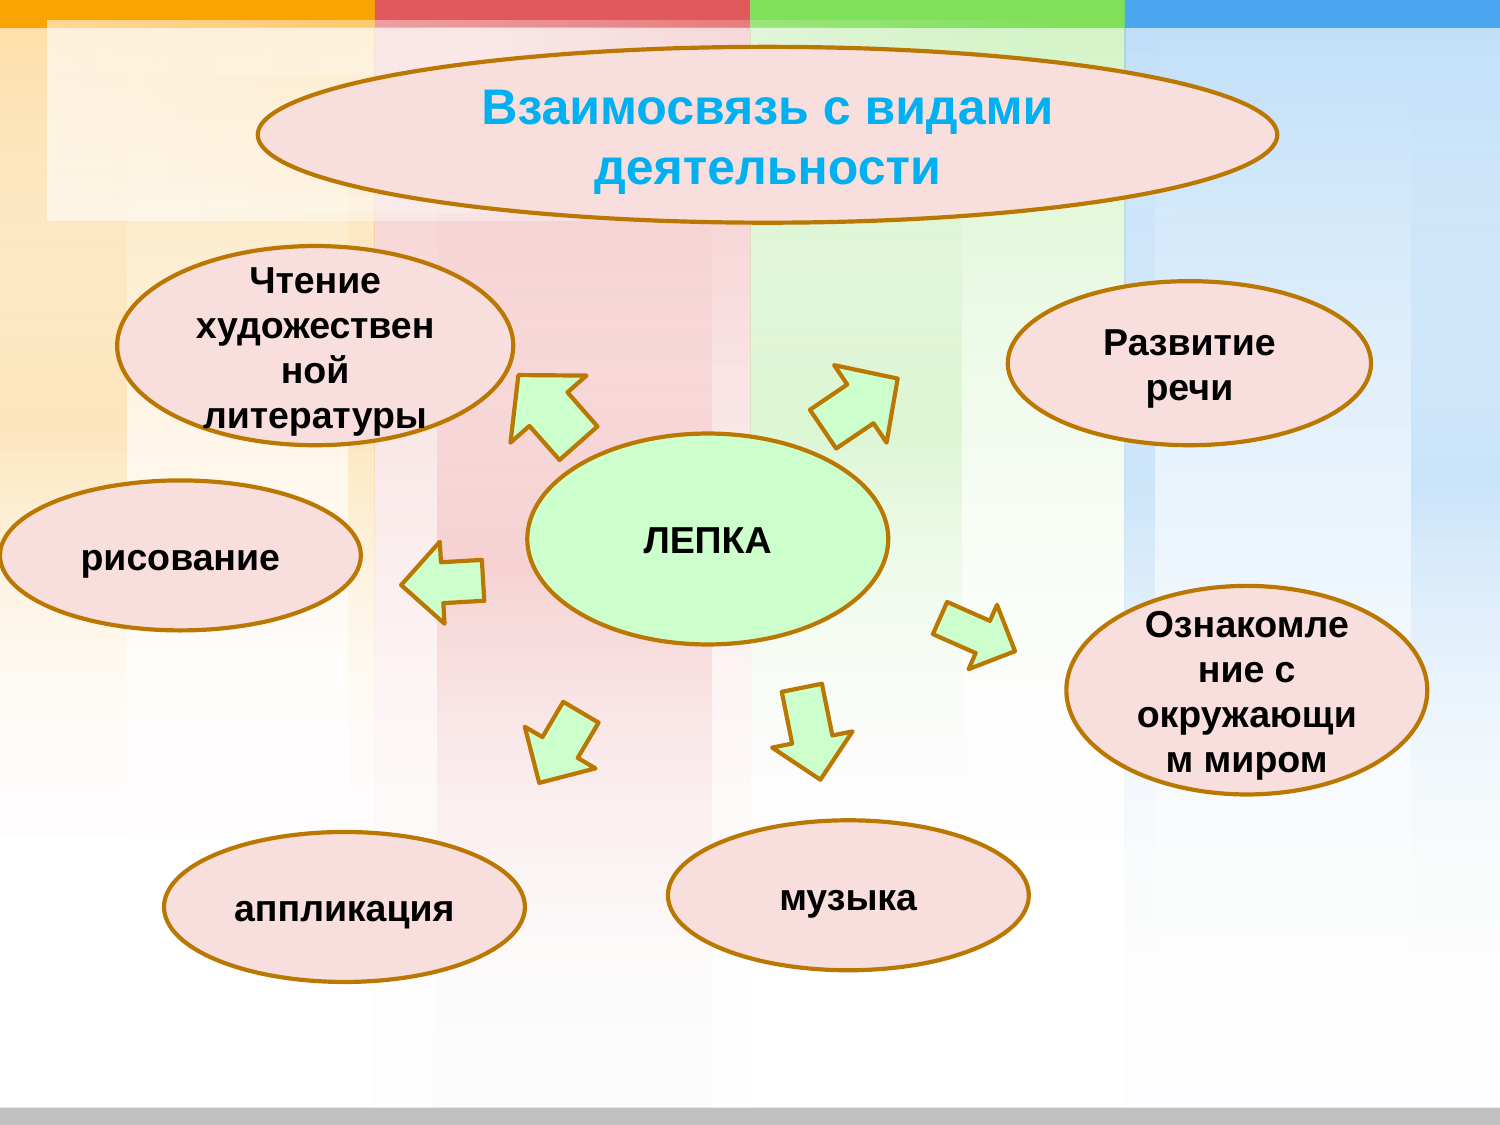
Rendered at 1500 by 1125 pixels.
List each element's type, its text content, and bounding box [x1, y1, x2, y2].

text_box музыка [665, 818, 1031, 973]
text_box [930, 599, 1017, 672]
text_box Чтение художественной литературы [115, 243, 516, 448]
text_box [399, 539, 487, 626]
text_box Ознакомление с окружающим миром [1064, 583, 1430, 797]
text_box рисование [0, 478, 363, 633]
text_box [508, 372, 600, 463]
text_box [522, 699, 601, 785]
text_box Взаимосвязь с видами деятельности [255, 44, 1280, 225]
text_box аппликация [161, 829, 528, 985]
text_box ЛЕПКА [525, 431, 891, 647]
text_box Развитие речи [1005, 279, 1374, 448]
text_box [807, 363, 900, 451]
text_box [770, 681, 855, 782]
